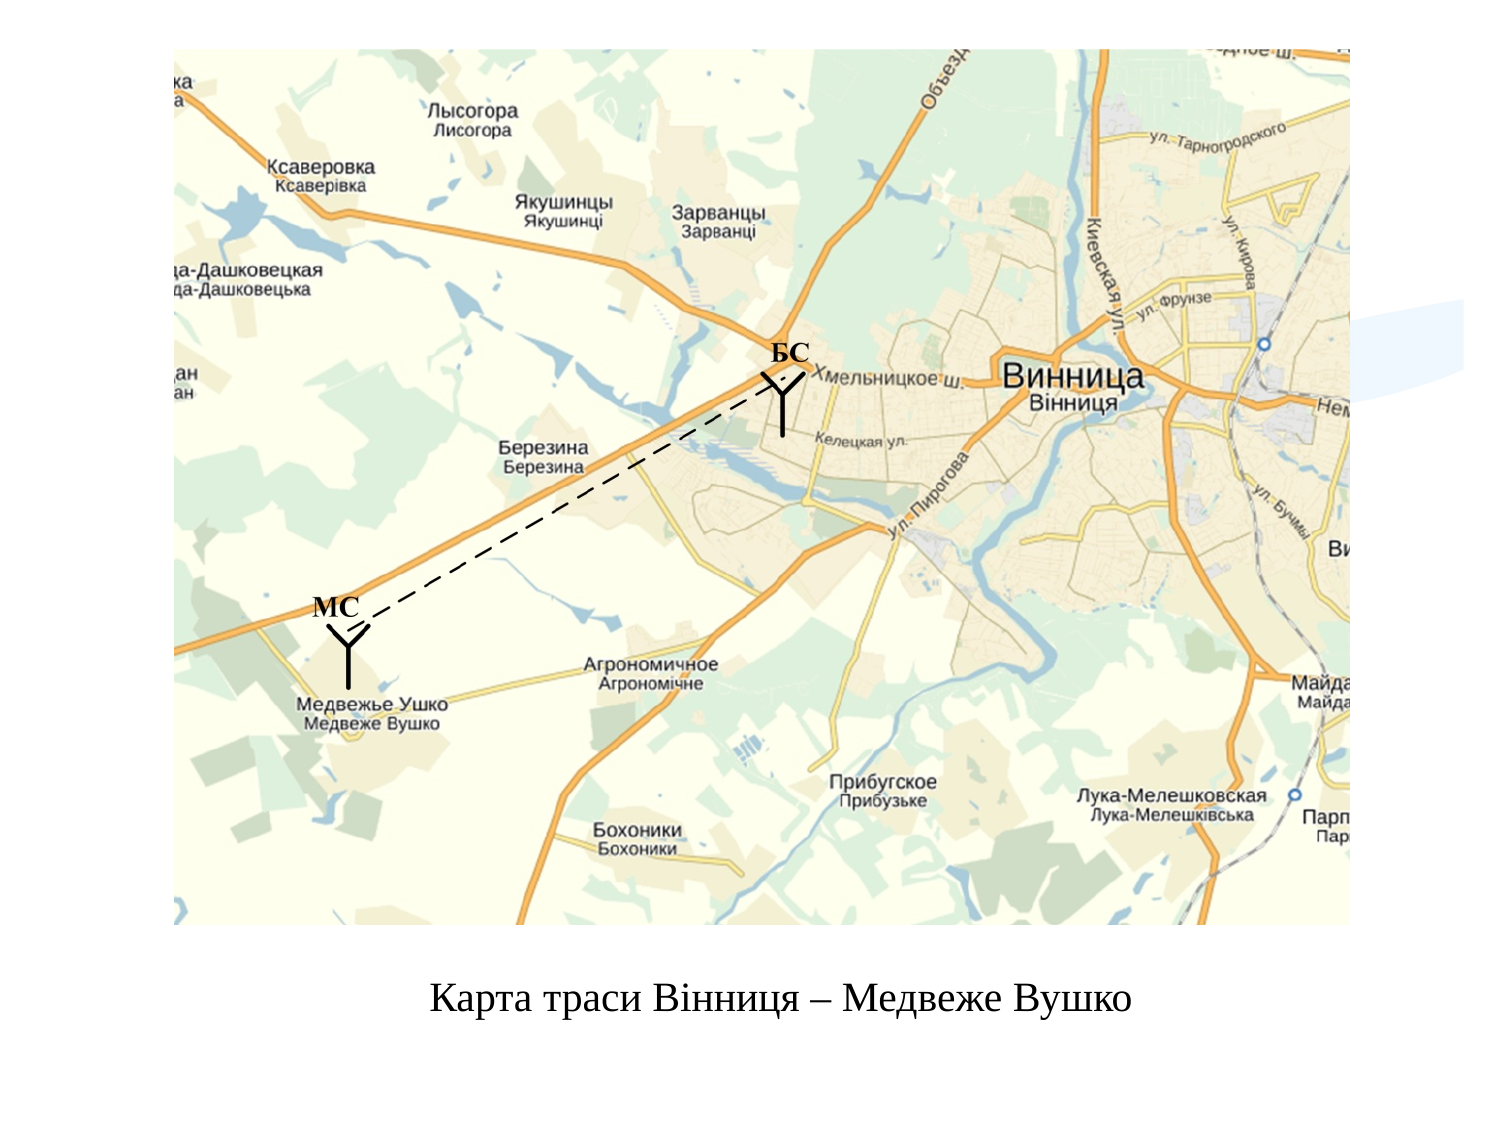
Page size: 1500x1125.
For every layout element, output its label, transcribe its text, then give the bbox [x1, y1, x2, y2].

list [174, 49, 1351, 926]
text_box Карта траси Вінниця – Медвеже Вушко [412, 962, 1150, 1050]
